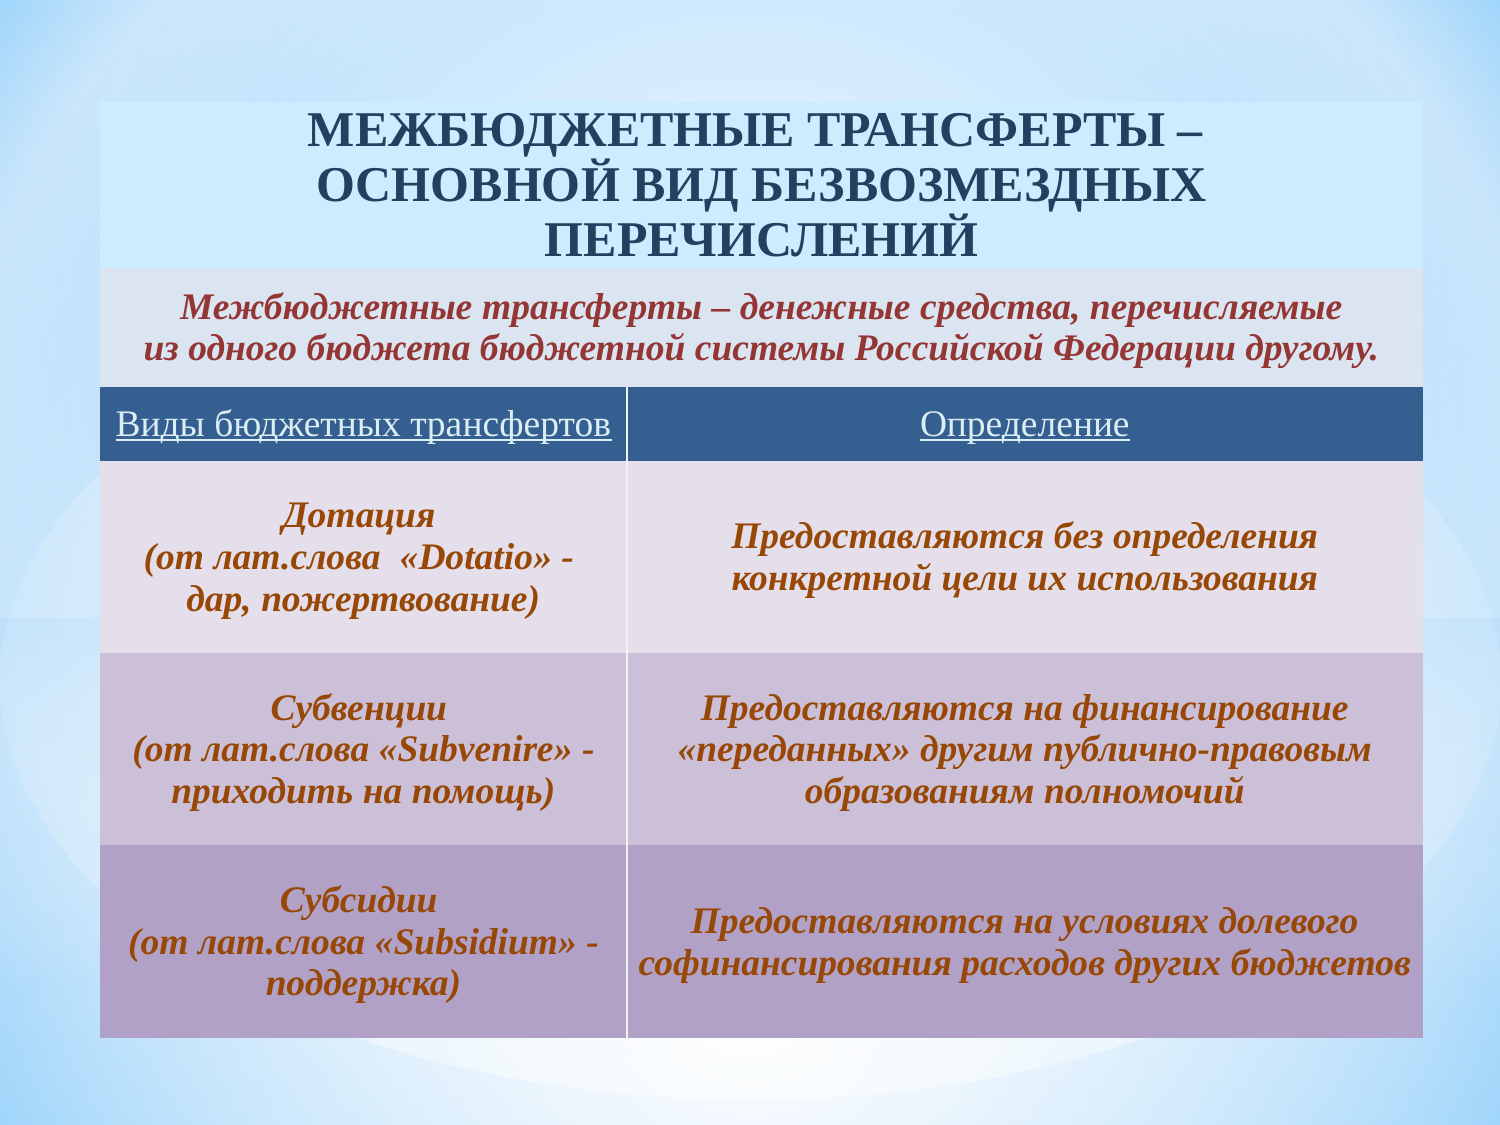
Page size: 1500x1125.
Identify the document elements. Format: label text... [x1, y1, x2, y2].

table_cell Определение [628, 387, 1423, 461]
table_cell Предоставляются без определения конкретной цели их использования [628, 461, 1423, 653]
table_cell Субвенции (от лат.слова «Subvenire» - приходить на помощь) [100, 653, 626, 845]
table_header МЕЖБЮДЖЕТНЫЕ ТРАНСФЕРТЫ – ОСНОВНОЙ ВИД БЕЗВОЗМЕЗДНЫХ ПЕРЕЧИСЛЕНИЙ [100, 102, 1423, 268]
table_cell Межбюджетные трансферты – денежные средства, перечисляемые из одного бюджета бюджетной системы Российской Федерации другому. [100, 268, 1423, 387]
table_cell Виды бюджетных трансфертов [100, 387, 626, 461]
table_cell Предоставляются на условиях долевого софинансирования расходов других бюджетов [628, 845, 1423, 1038]
table_cell Субсидии (от лат.слова «Subsidium» - поддержка) [100, 845, 626, 1038]
table_cell Дотация (от лат.слова «Dotatio» - дар, пожертвование) [100, 461, 626, 653]
table_cell Предоставляются на финансирование «переданных» другим публично-правовым образованиям полномочий [628, 653, 1423, 845]
